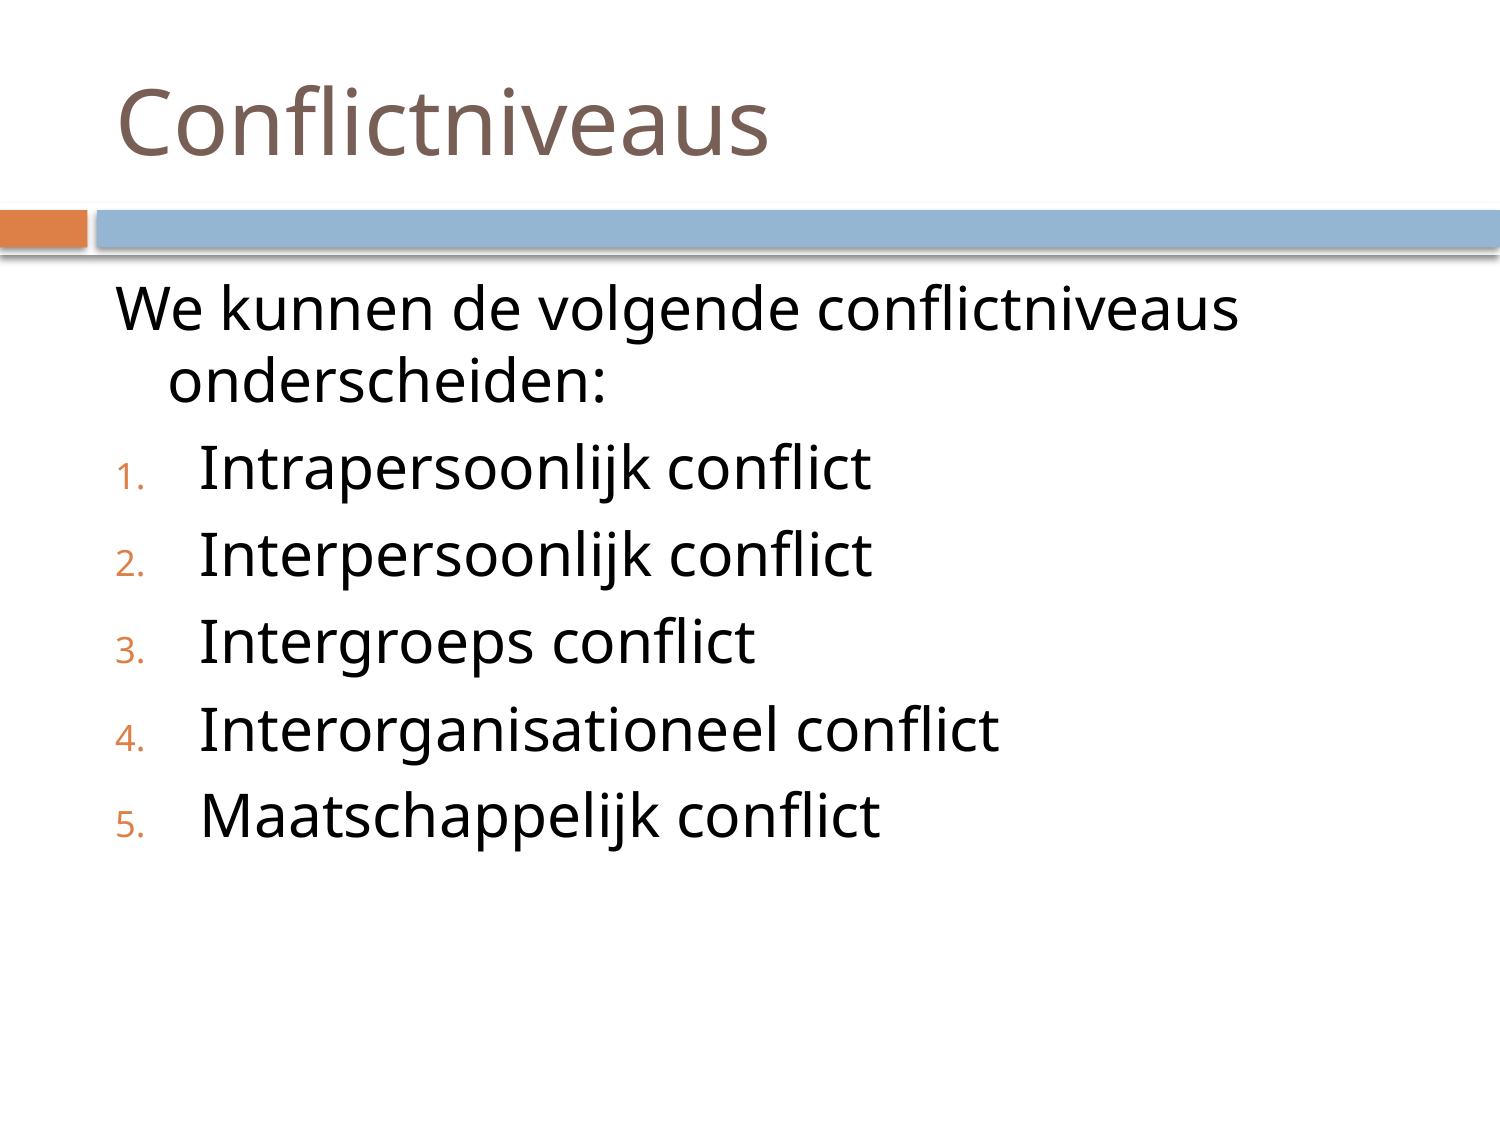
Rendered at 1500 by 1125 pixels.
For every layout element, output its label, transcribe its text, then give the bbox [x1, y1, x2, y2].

title Conflictniveaus [100, 37, 1438, 200]
list We kunnen de volgende conflictniveaus onderscheiden: Intrapersoonlijk conflict Interpersoonlijk conflict Intergroeps conflict Interorganisationeel conflict Maatschappelijk conflict [100, 262, 1438, 1000]
